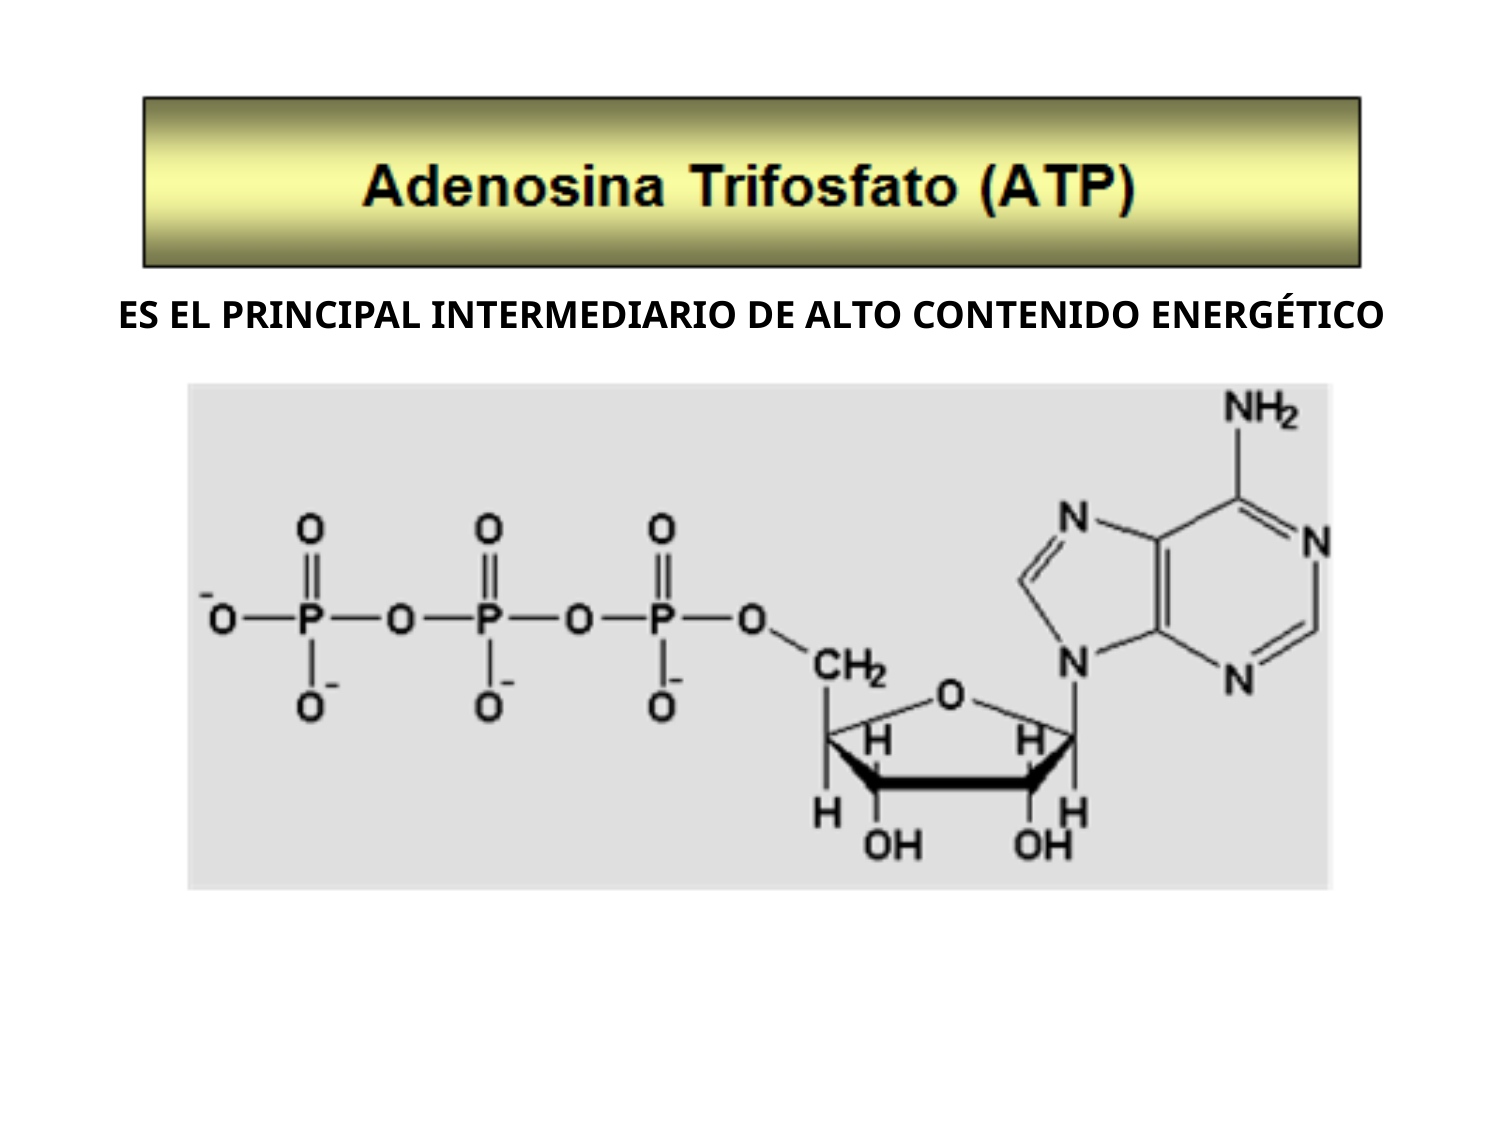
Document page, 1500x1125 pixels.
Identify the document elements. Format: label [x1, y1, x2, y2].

picture [76, 58, 1427, 1071]
